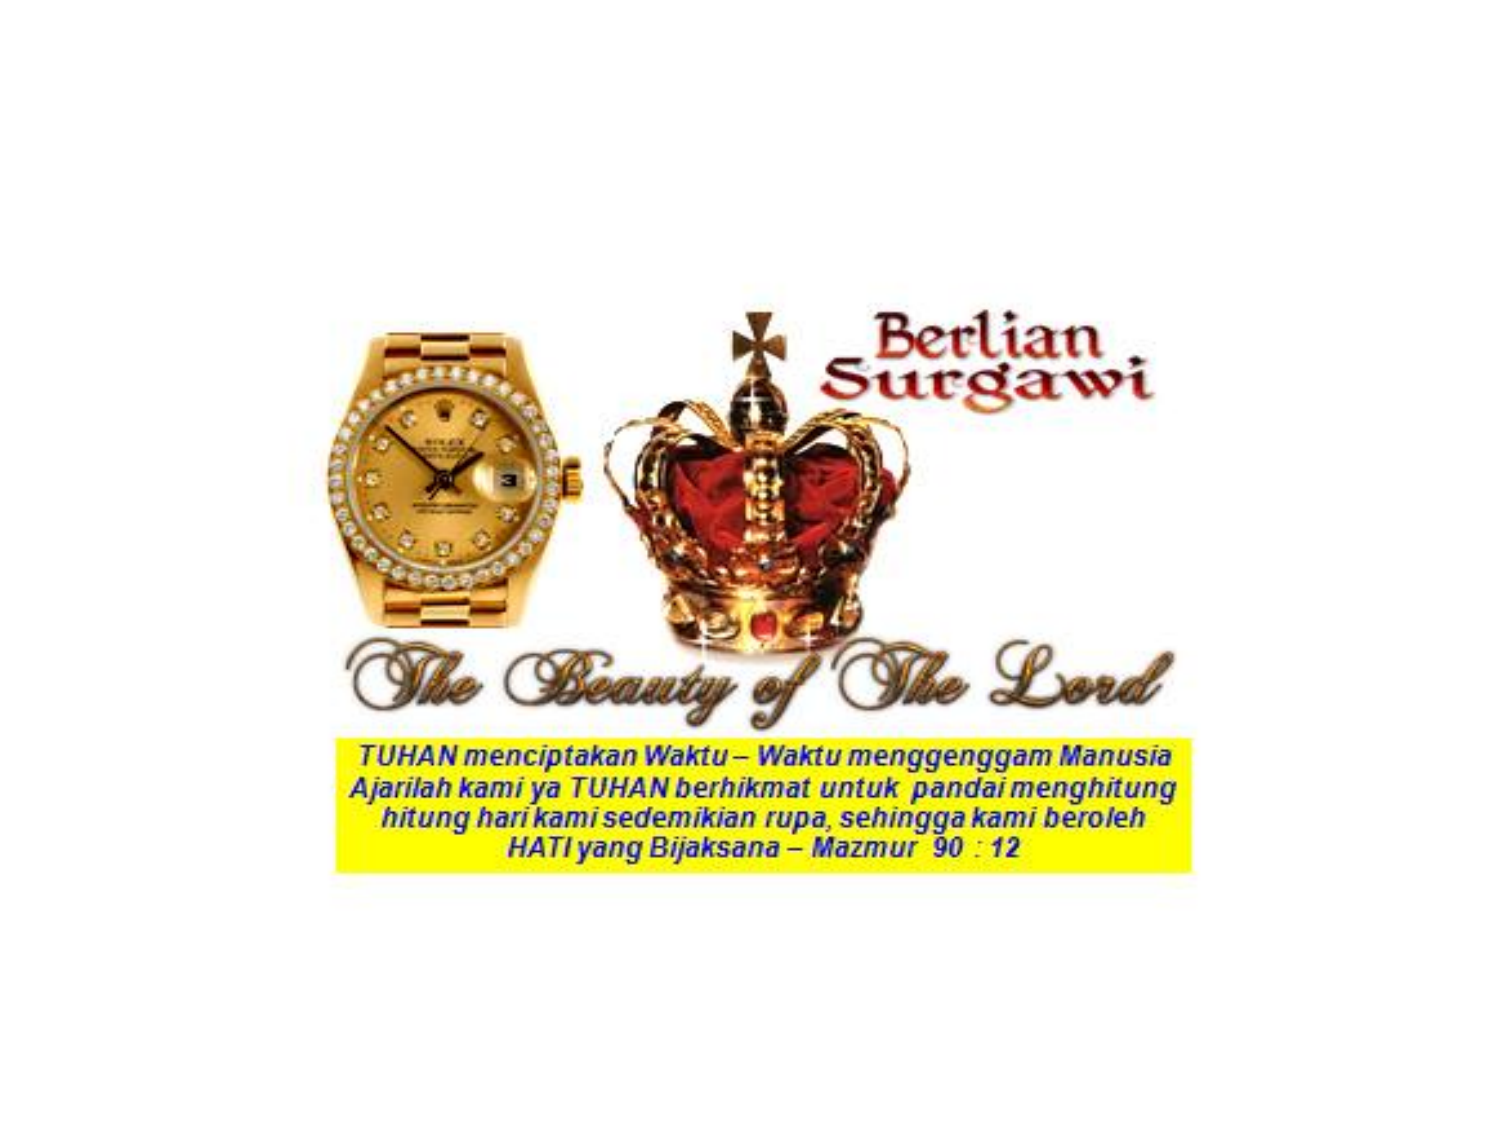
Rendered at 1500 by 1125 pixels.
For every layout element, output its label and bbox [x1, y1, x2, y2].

picture [249, 212, 1276, 938]
